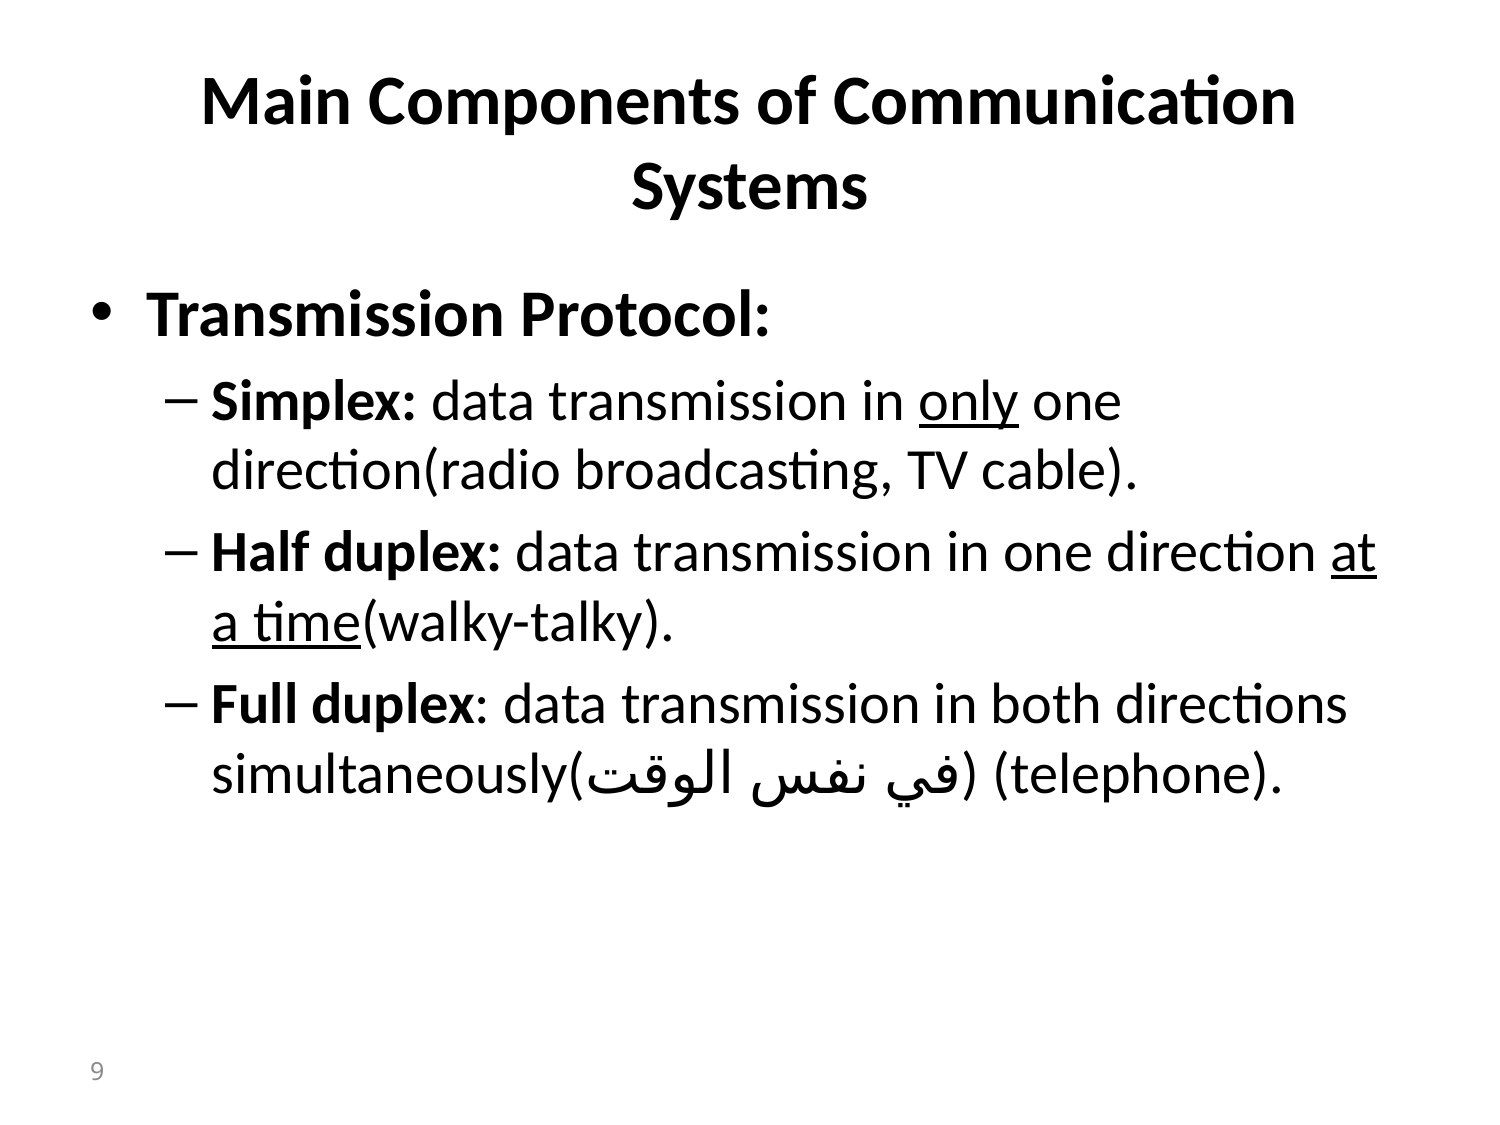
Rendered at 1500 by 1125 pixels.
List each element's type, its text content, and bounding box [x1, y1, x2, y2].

title Main Components of Communication Systems [75, 45, 1425, 233]
list Transmission Protocol: Simplex: data transmission in only one direction(radio broadcasting, TV cable). Half duplex: data transmission in one direction at a time(walky-talky). Full duplex: data transmission in both directions simultaneously(في نفس الوقت) (telephone). [75, 262, 1425, 1005]
slide_number 9 [75, 1042, 425, 1103]
